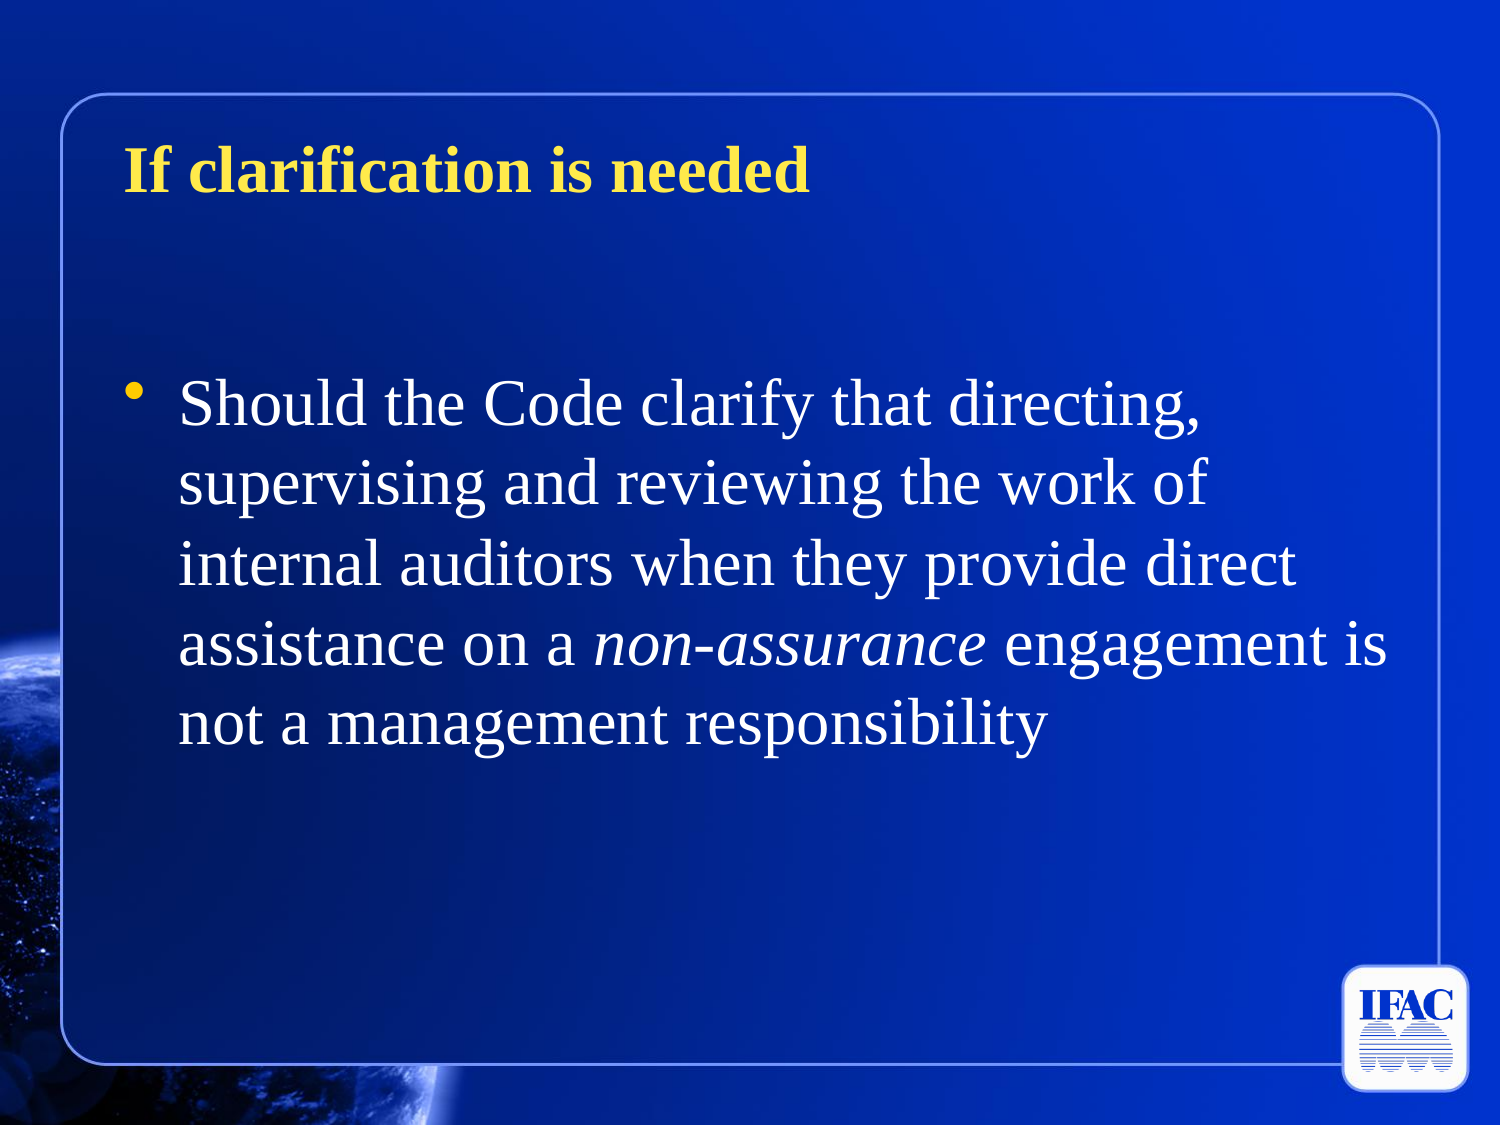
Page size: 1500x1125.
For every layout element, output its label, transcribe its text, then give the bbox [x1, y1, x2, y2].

picture [0, 0, 1500, 1125]
list Should the Code clarify that directing, supervising and reviewing the work of internal auditors when they provide direct assistance on a non-assurance engagement is not a management responsibility [107, 230, 1411, 1048]
list If clarification is needed [107, 118, 1411, 215]
